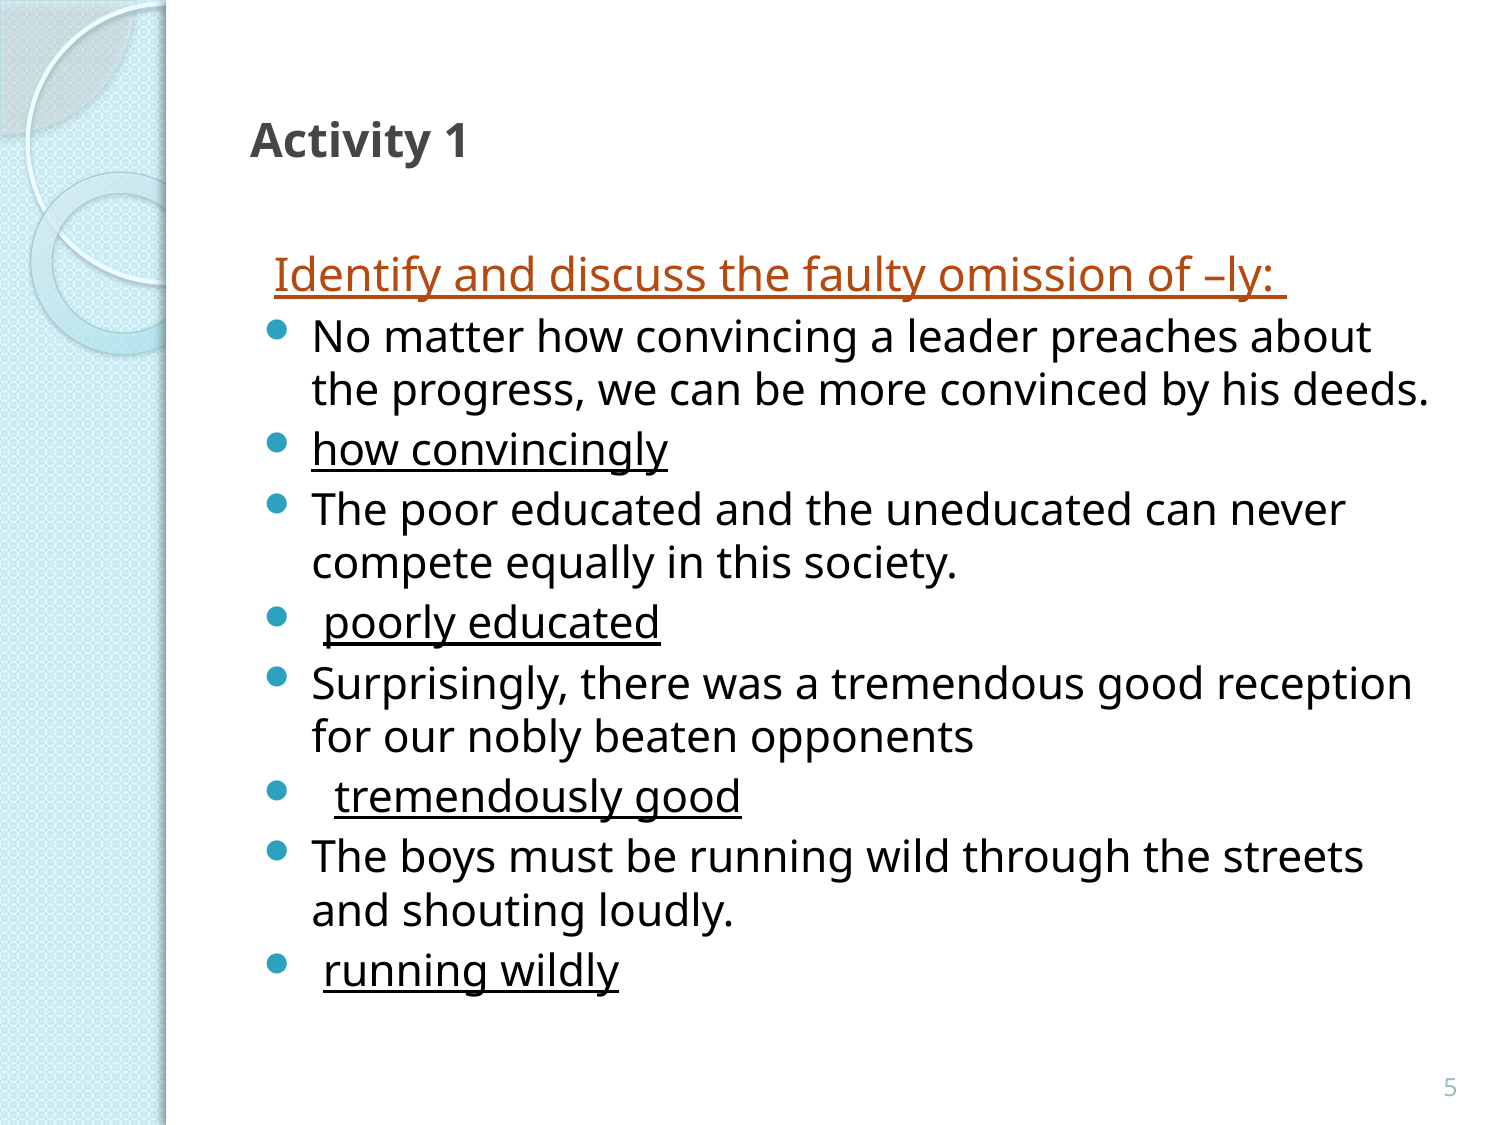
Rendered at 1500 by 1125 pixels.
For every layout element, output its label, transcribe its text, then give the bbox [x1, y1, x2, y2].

slide_number 5 [1413, 1034, 1488, 1113]
title Activity 1 [235, 45, 1466, 233]
list Identify and discuss the faulty omission of –ly: No matter how convincing a leader preaches about the progress, we can be more convinced by his deeds. how convincingly The poor educated and the uneducated can never compete equally in this society. poorly educated Surprisingly, there was a tremendous good reception for our nobly beaten opponents tremendously good The boys must be running wild through the streets and shouting loudly. running wildly [235, 237, 1466, 1025]
